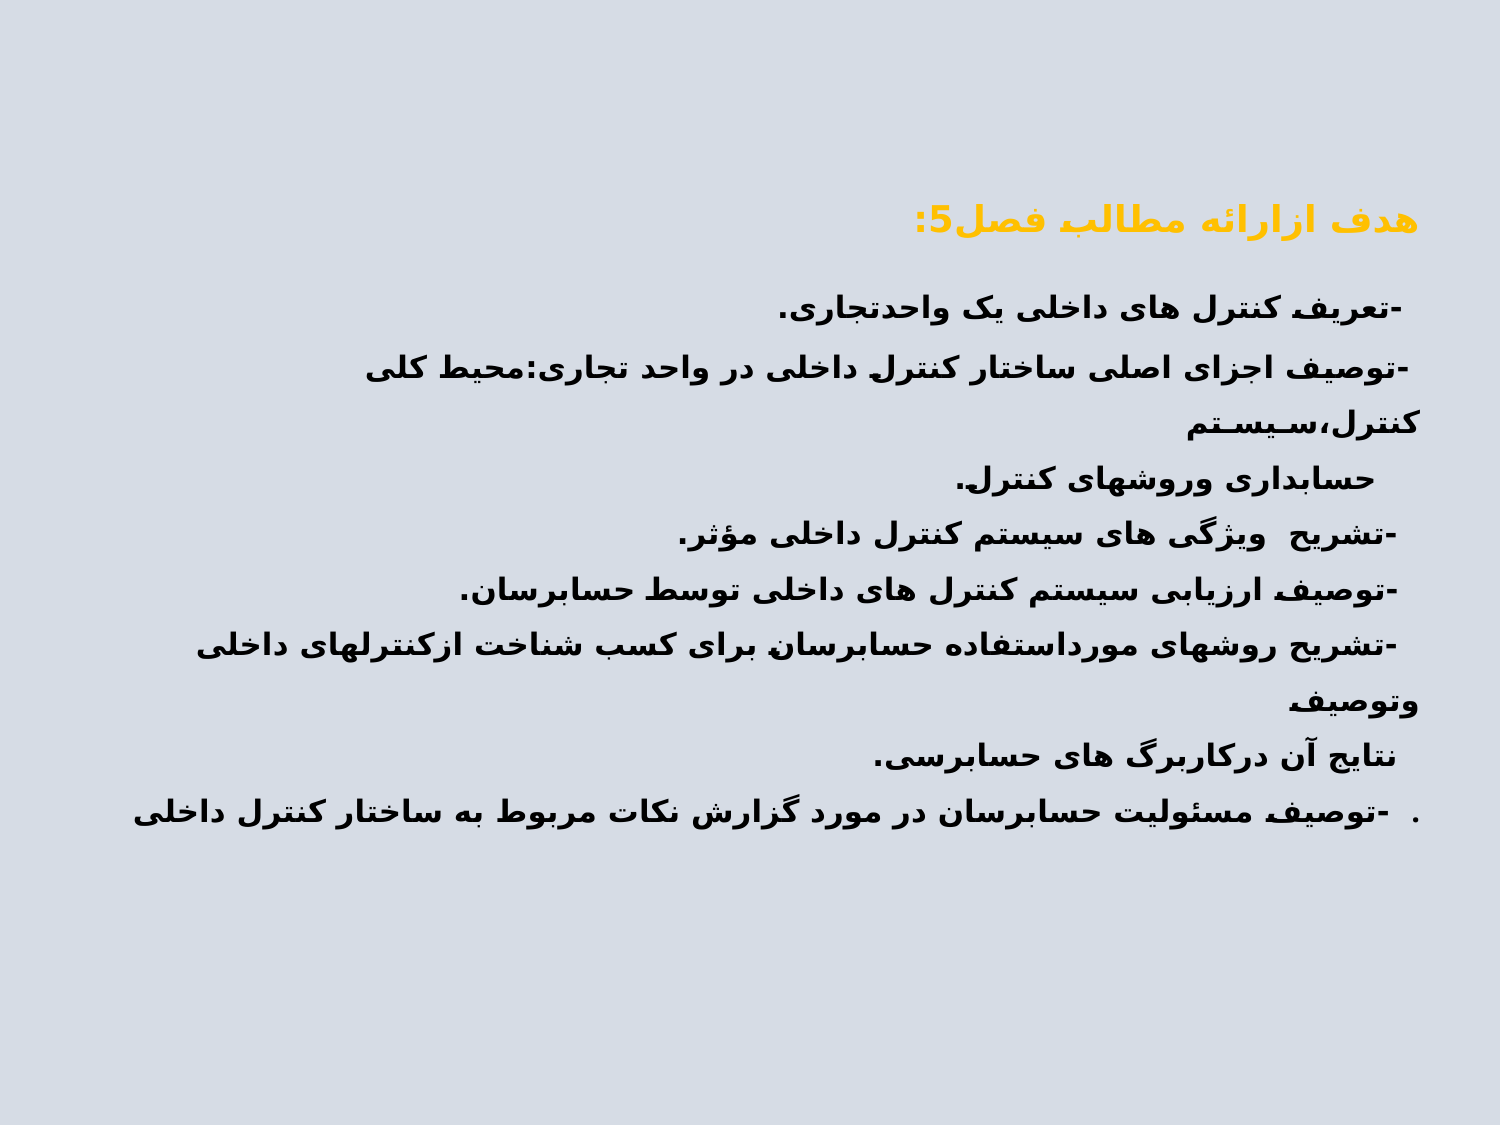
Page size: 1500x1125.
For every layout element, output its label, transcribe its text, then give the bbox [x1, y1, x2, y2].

title هدف ازارائه مطالب فصل5: -تعریف کنترل های داخلی یک واحدتجاری. -توصیف اجزای اصلی ساختار کنترل داخلی در واحد تجاری:محیط کلی کنترل،سـیسـتم حسابداری وروشهای کنترل. -تشریح ویژگی های سیستم کنترل داخلی مؤثر. -توصیف ارزیابی سیستم کنترل های داخلی توسط حسابرسان. -تشریح روشهای مورداستفاده حسابرسان برای کسب شناخت ازکنترلهای داخلی وتوصیف نتایج آن درکاربرگ های حسابرسی. -توصیف مسئولیت حسابرسان در مورد گزارش نکات مربوط به ساختار کنترل داخلی. [112, 90, 1436, 894]
